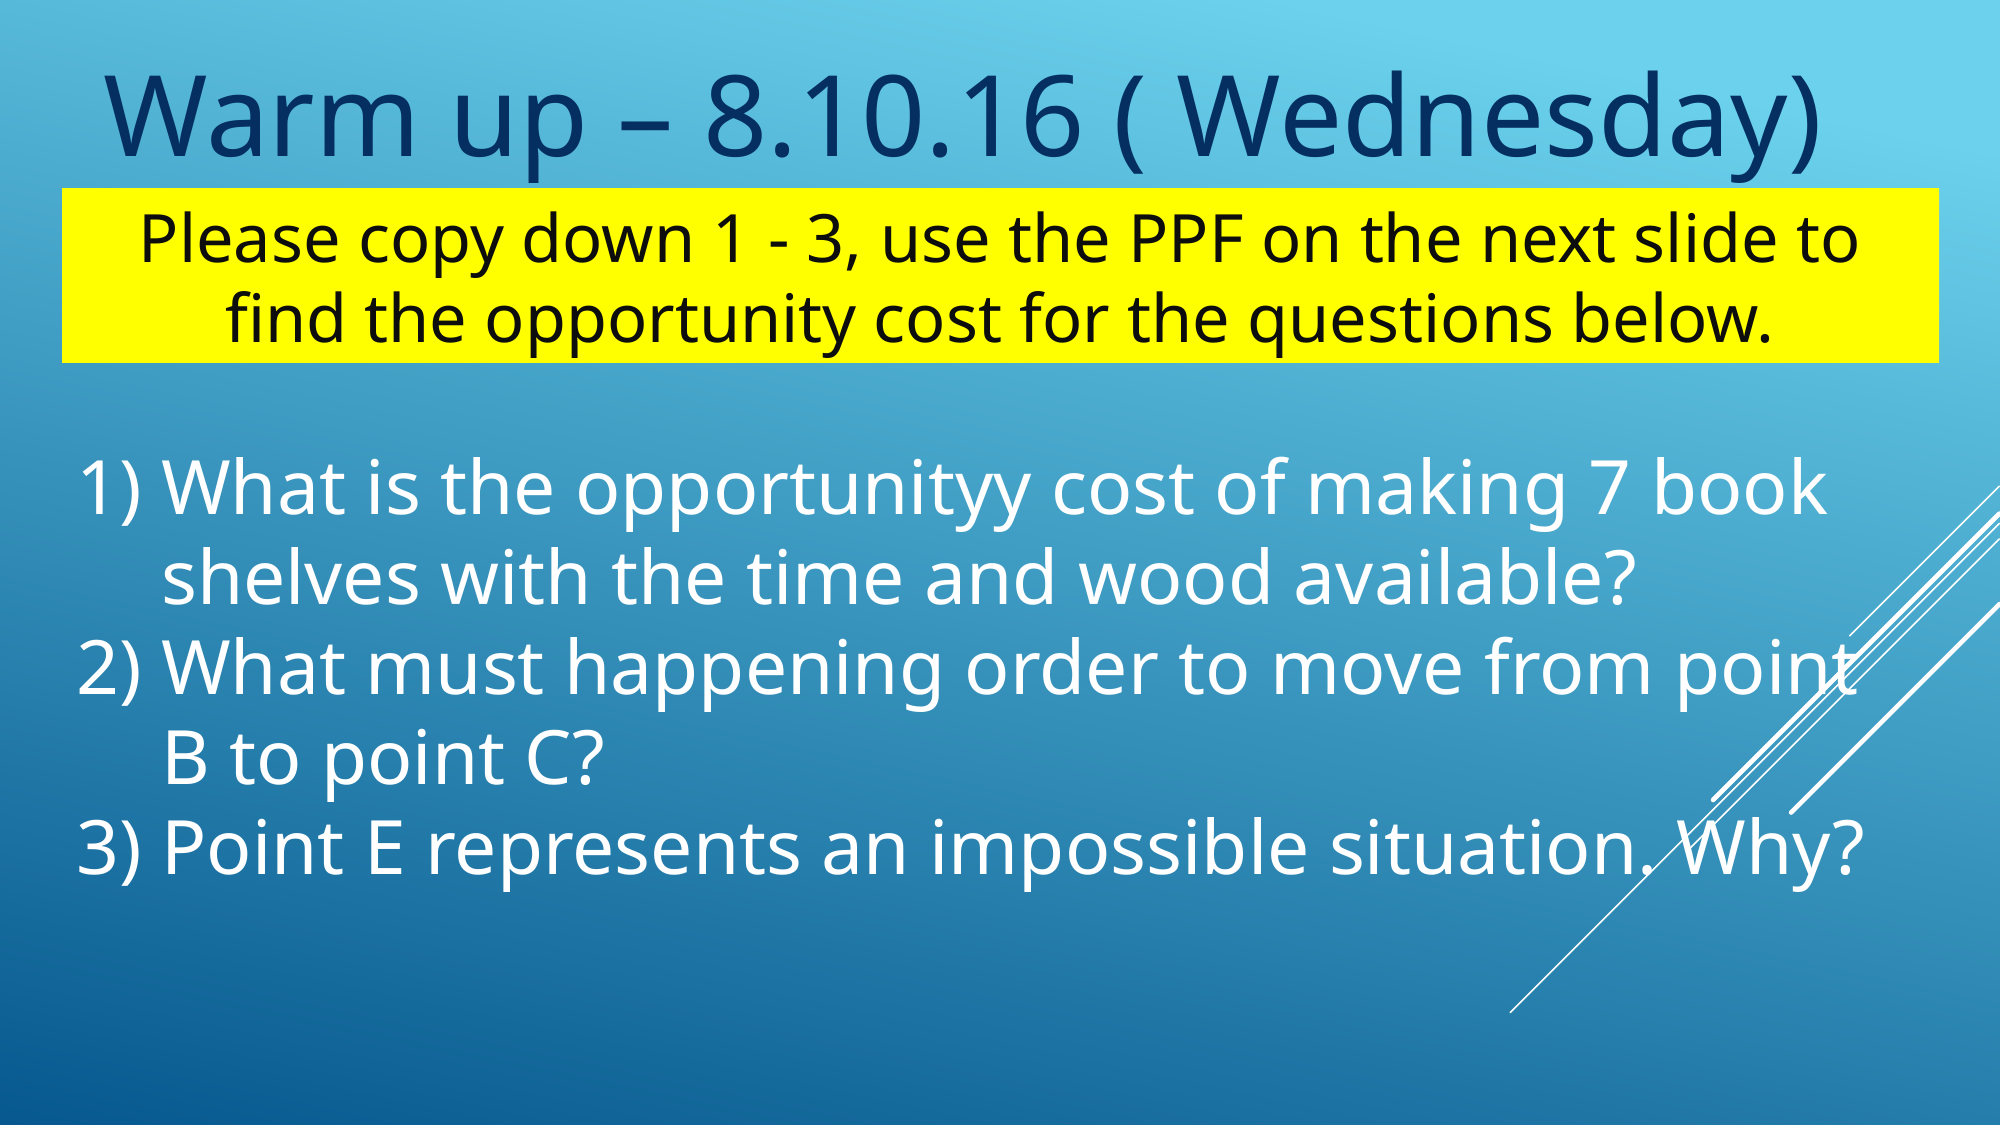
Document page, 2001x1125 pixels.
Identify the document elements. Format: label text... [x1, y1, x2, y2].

text_box What is the opportunityy cost of making 7 book shelves with the time and wood available? What must happening order to move from point B to point C? Point E represents an impossible situation. Why? [62, 432, 1926, 898]
text_box Please copy down 1 - 3, use the PPF on the next slide to find the opportunity cost for the questions below. [62, 188, 1940, 363]
text_box Warm up – 8.10.16 ( Wednesday) [88, 36, 1839, 187]
